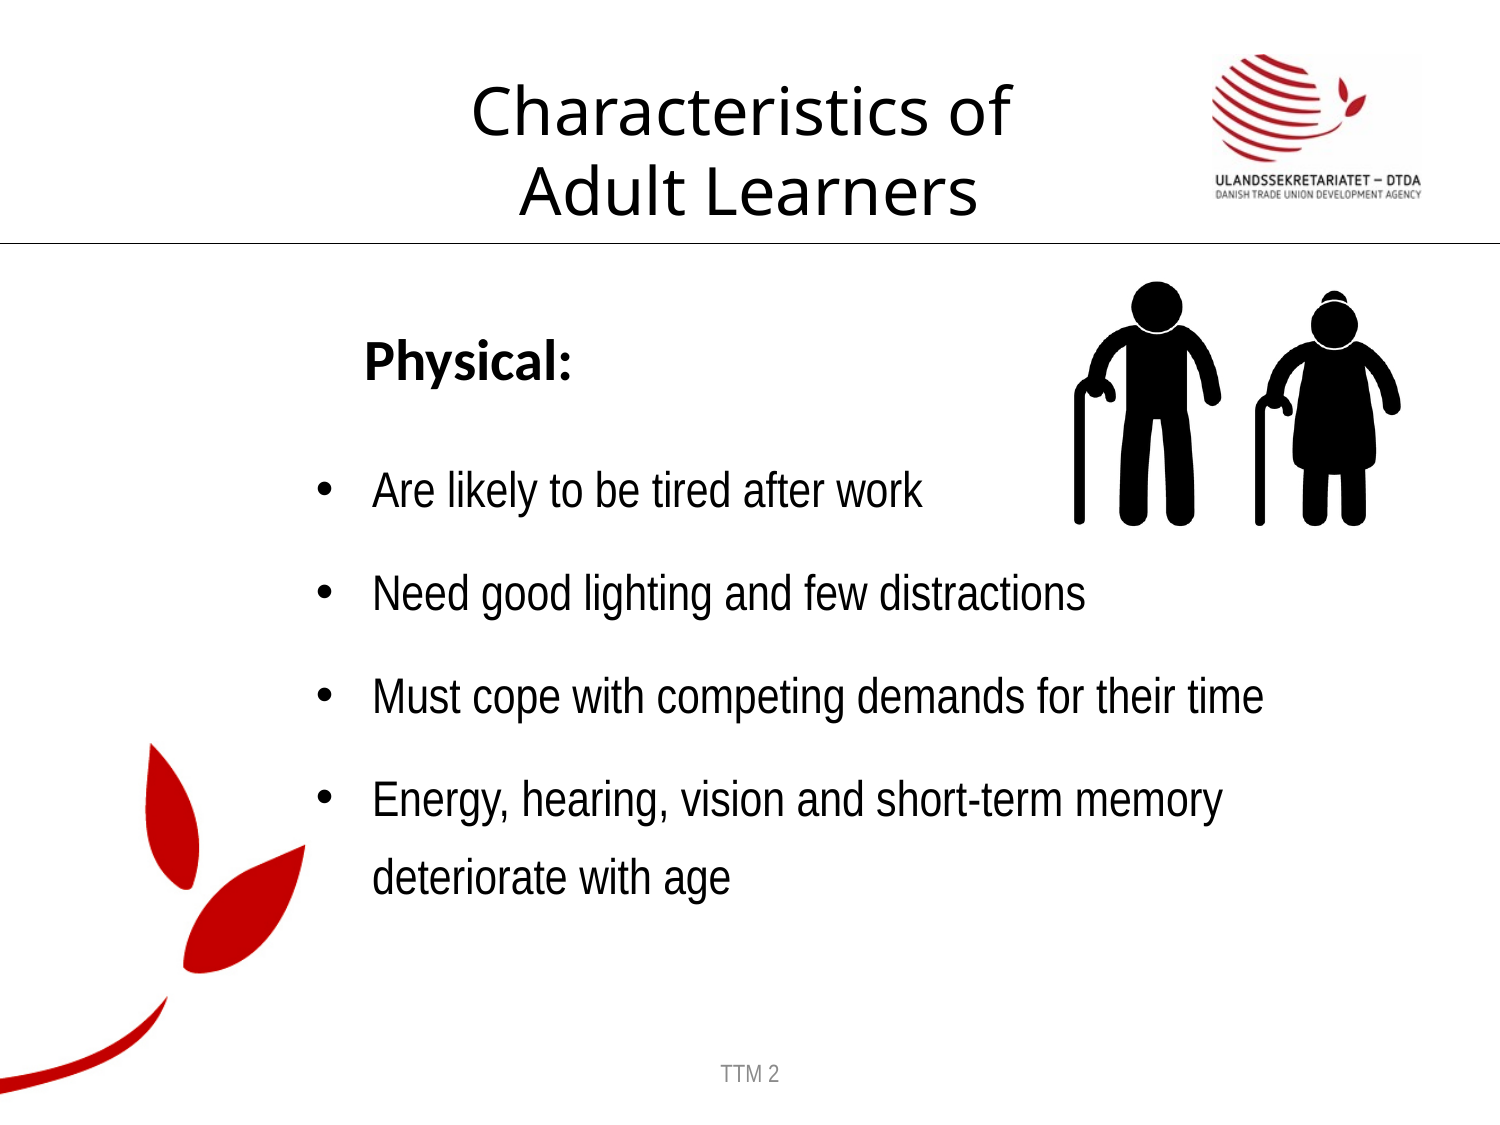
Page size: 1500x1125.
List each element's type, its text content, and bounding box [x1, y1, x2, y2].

picture [0, 741, 313, 1118]
text_box Physical: [349, 314, 589, 400]
picture [1212, 54, 1423, 199]
footer TTM 2 [512, 1042, 988, 1103]
picture [1056, 266, 1412, 569]
title Characteristics of Adult Learners [112, 54, 1388, 242]
text_box Are likely to be tired after work Need good lighting and few distractions Must cope with competing demands for their time Energy, hearing, vision and short-term memory deteriorate with age [301, 432, 1388, 912]
